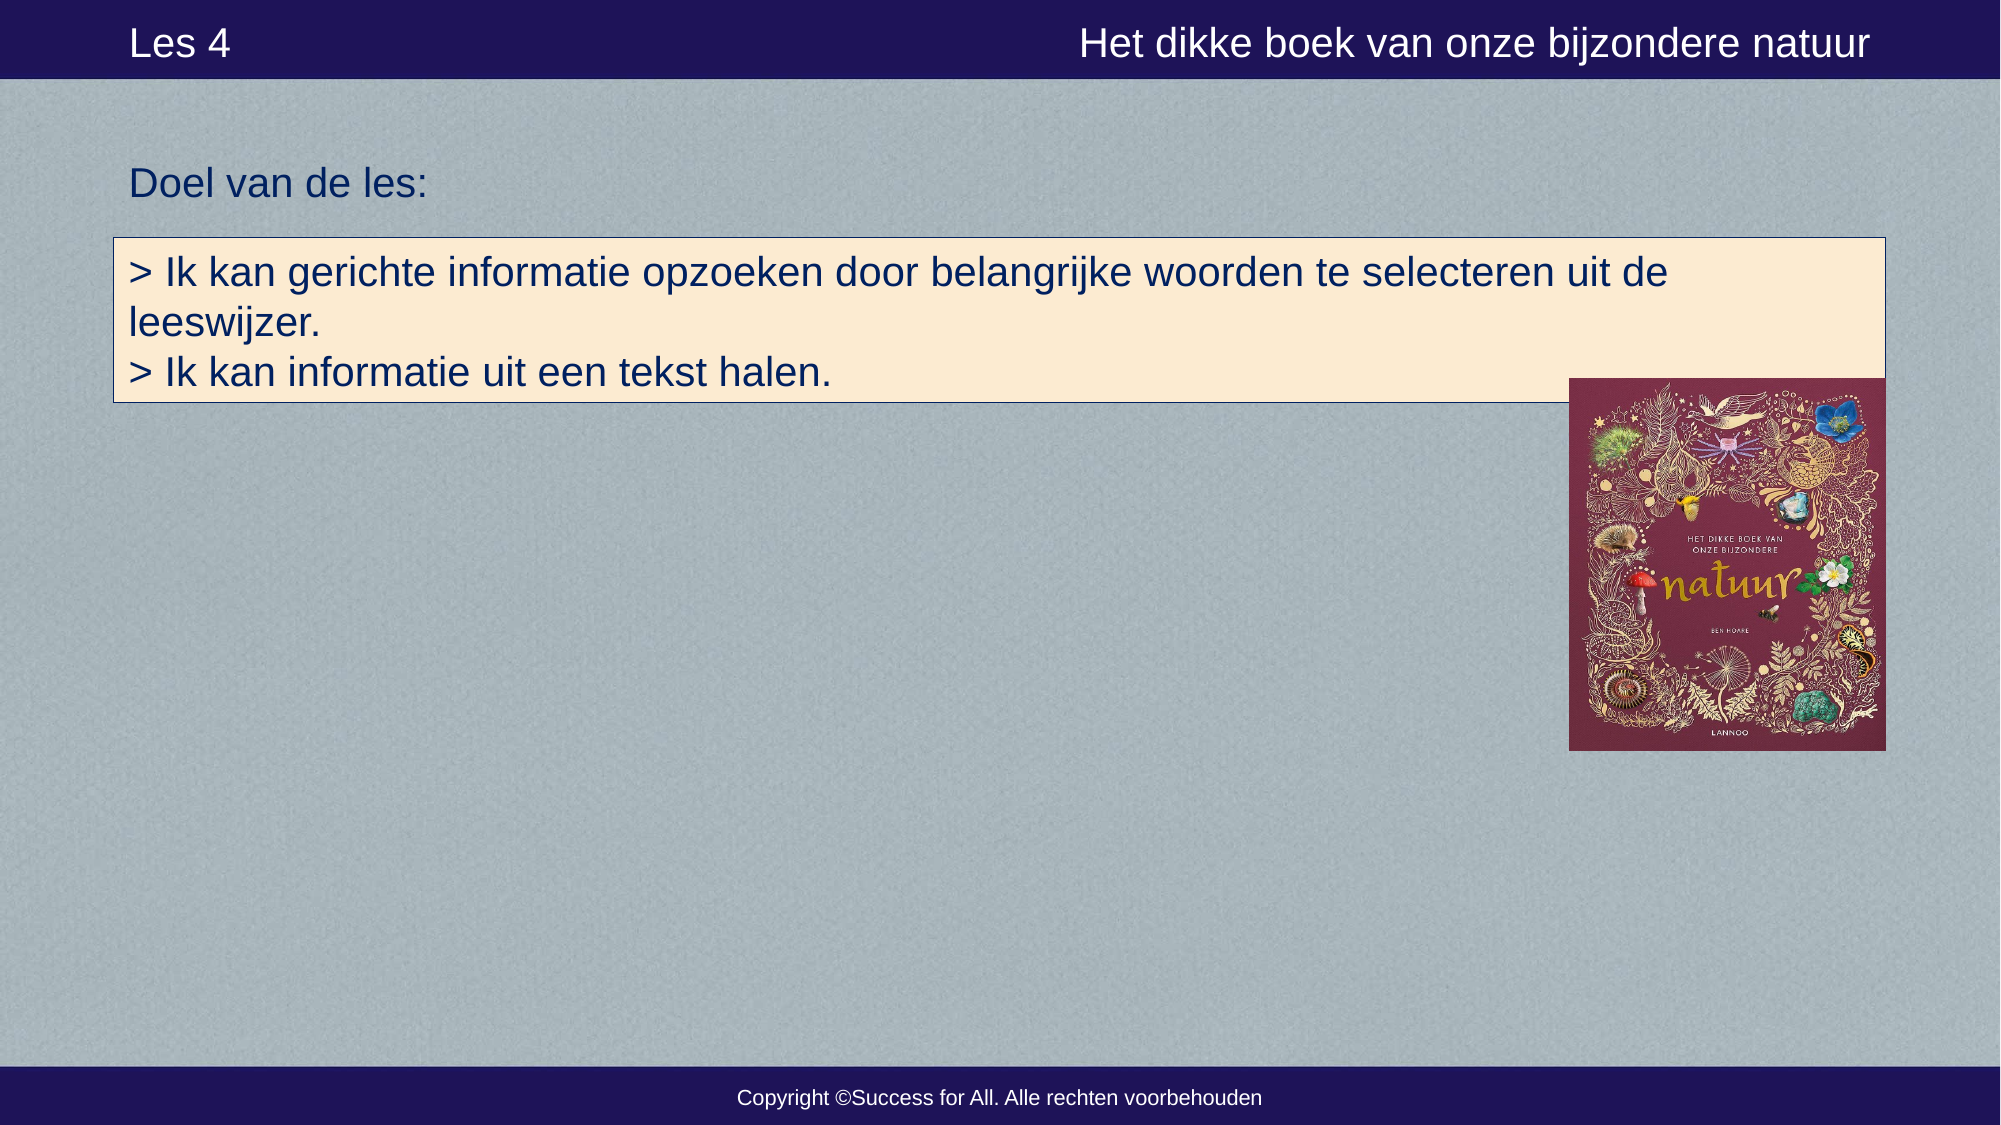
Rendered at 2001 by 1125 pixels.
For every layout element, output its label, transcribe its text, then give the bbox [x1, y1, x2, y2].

picture [0, 0, 2001, 1125]
text_box > Ik kan gerichte informatie opzoeken door belangrijke woorden te selecteren uit de leeswijzer. > Ik kan informatie uit een tekst halen. [113, 237, 1886, 403]
text_box Het dikke boek van onze bijzondere natuur [999, 8, 1886, 73]
text_box Les 4 [114, 8, 354, 73]
text_box Doel van de les: [113, 148, 1635, 214]
text_box Copyright ©Success for All. Alle rechten voorbehouden [0, 1076, 2000, 1125]
